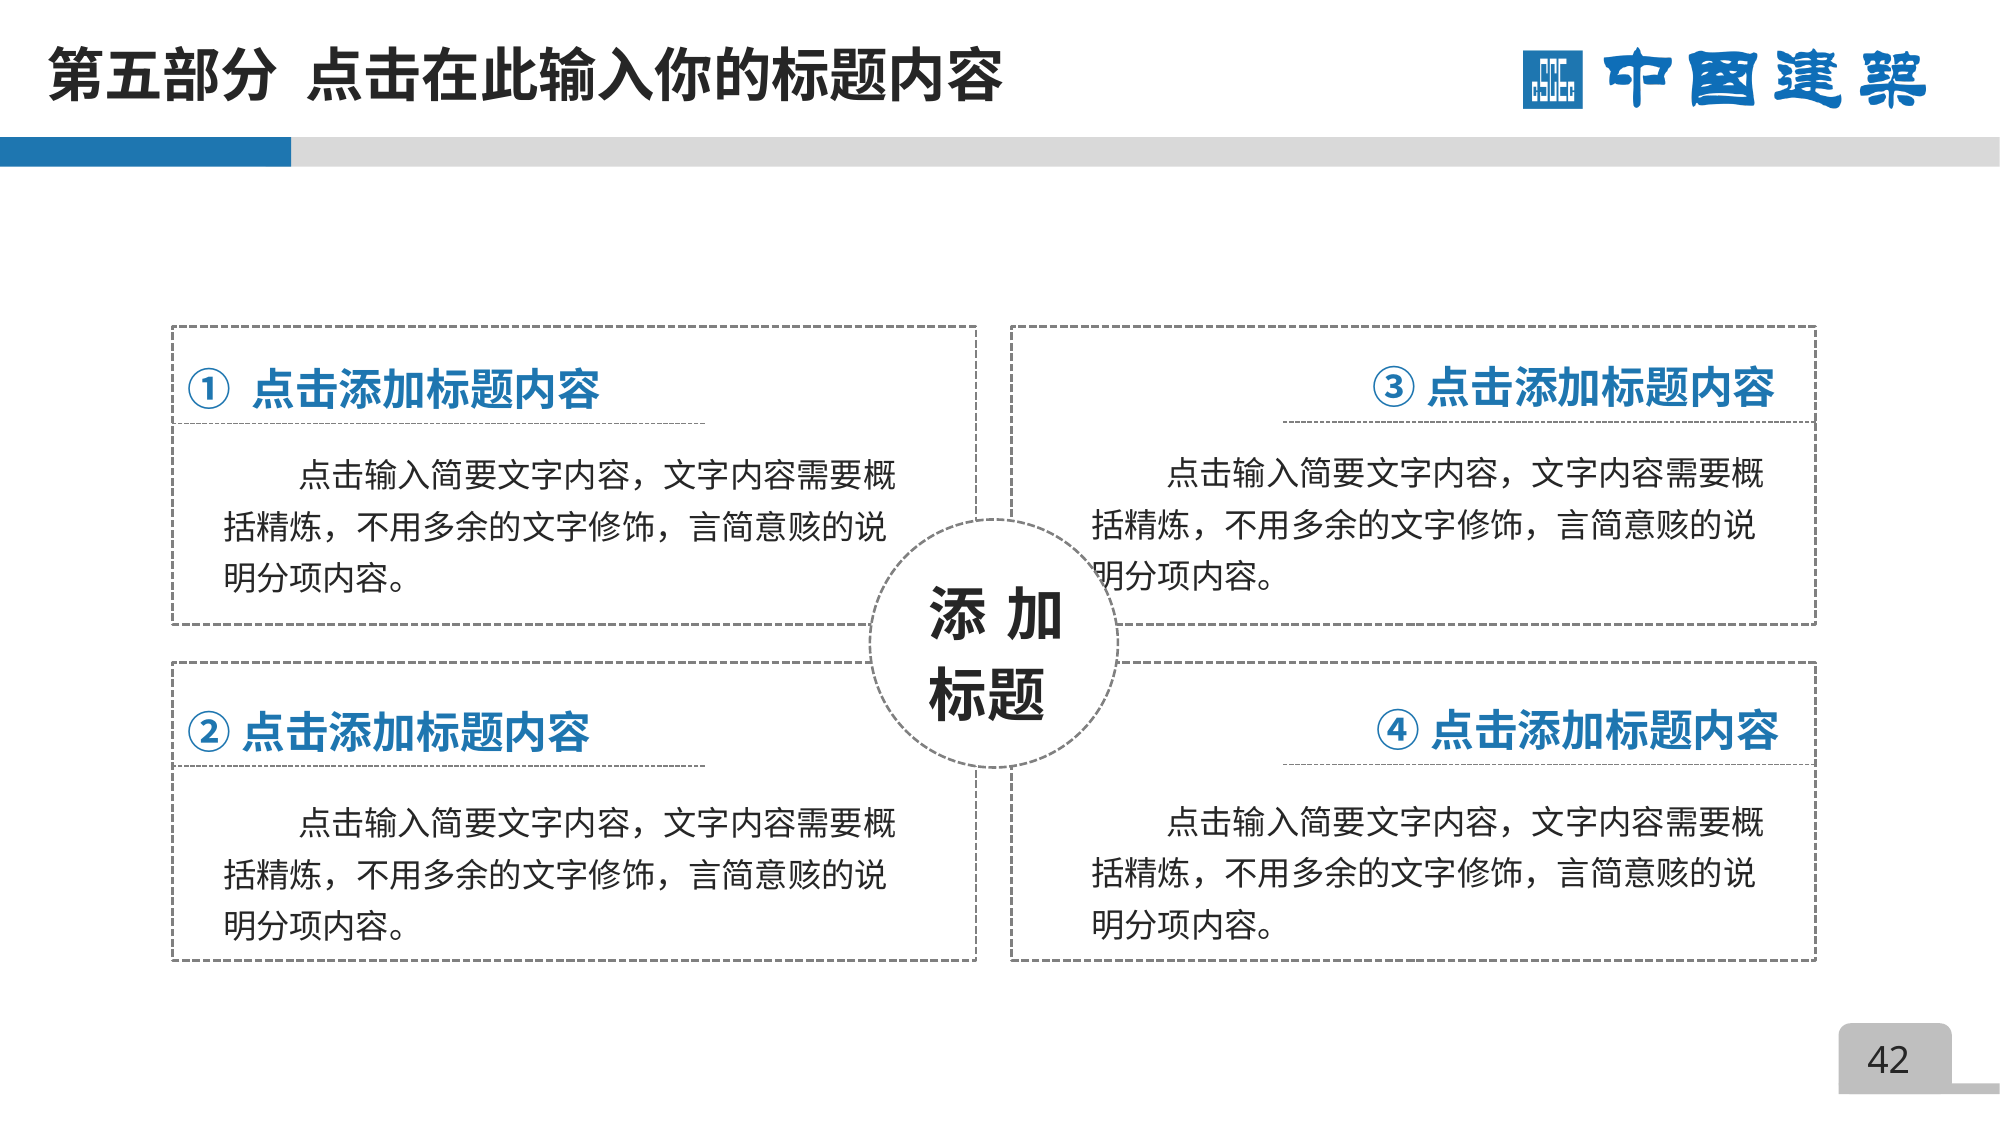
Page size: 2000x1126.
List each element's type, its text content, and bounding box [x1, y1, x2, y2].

picture [1523, 47, 1926, 109]
text_box 第五部分 点击在此输入你的标题内容 [31, 31, 1083, 116]
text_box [869, 519, 1119, 768]
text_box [171, 662, 977, 961]
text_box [1011, 662, 1816, 961]
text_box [1011, 326, 1816, 625]
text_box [171, 326, 977, 625]
